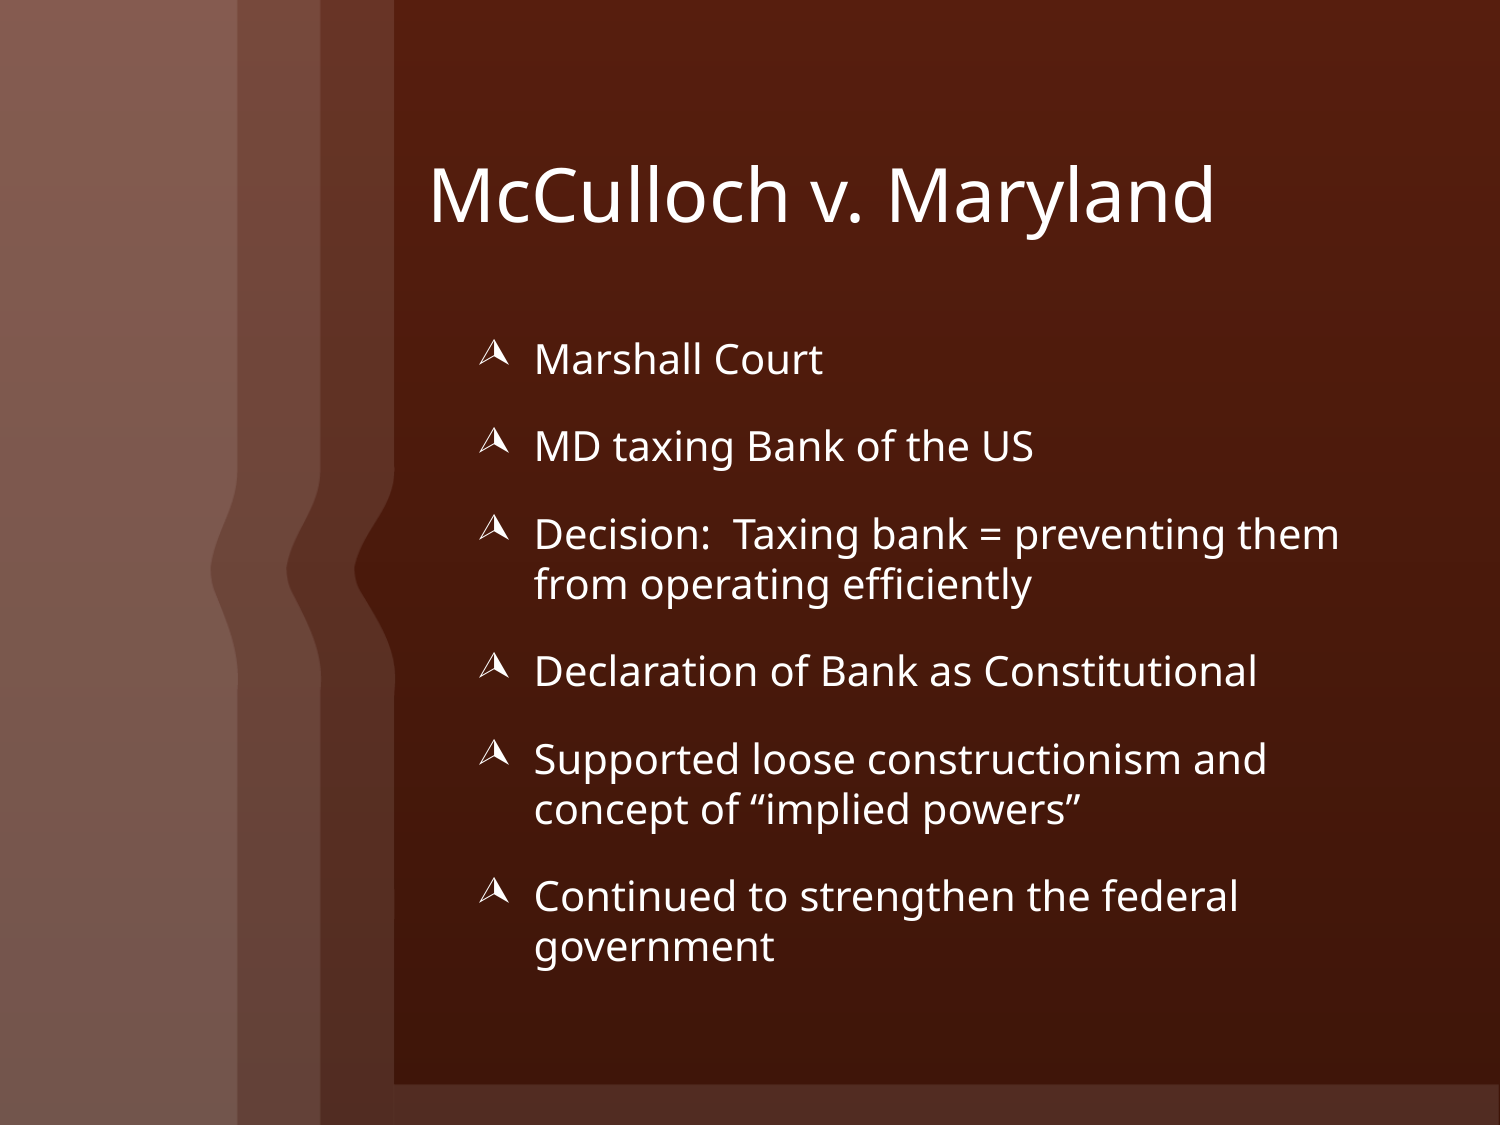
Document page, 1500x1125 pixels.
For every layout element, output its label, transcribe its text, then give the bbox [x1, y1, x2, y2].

list Marshall Court MD taxing Bank of the US Decision: Taxing bank = preventing them from operating efficiently Declaration of Bank as Constitutional Supported loose constructionism and concept of “implied powers” Continued to strengthen the federal government [462, 324, 1425, 1000]
picture [0, 0, 1500, 1125]
title McCulloch v. Maryland [412, 57, 1425, 246]
